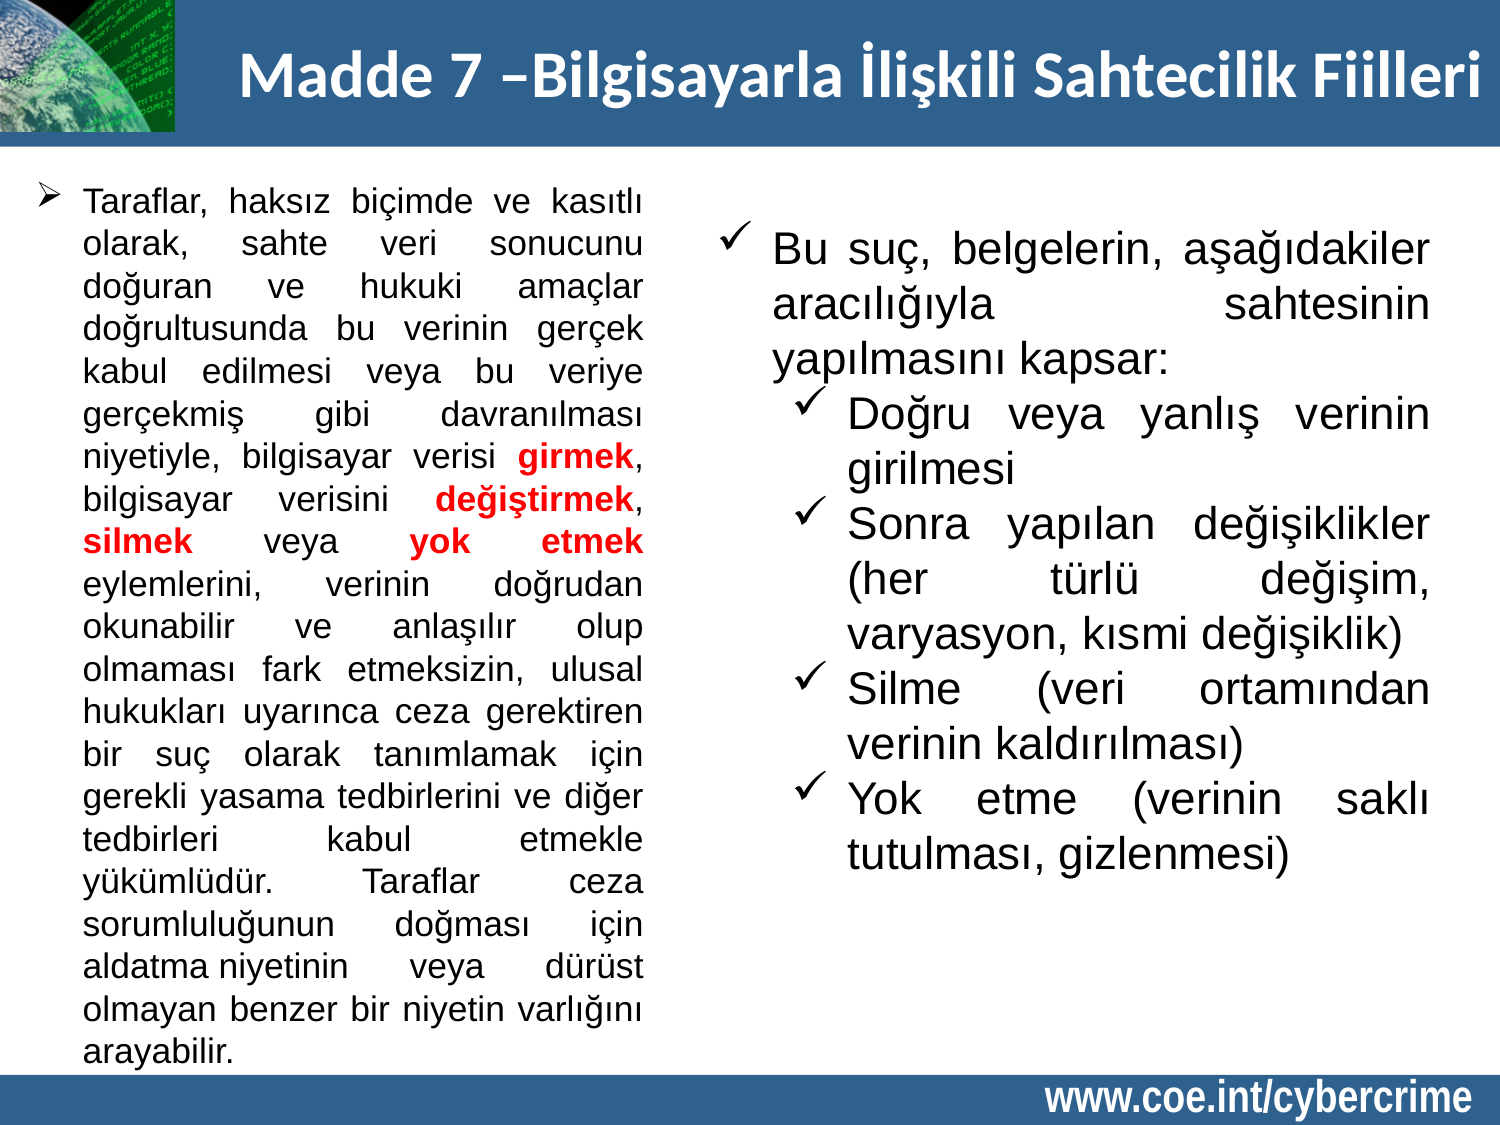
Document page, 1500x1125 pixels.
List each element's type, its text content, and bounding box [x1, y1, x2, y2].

text_box Madde 7 –Bilgisayarla İlişkili Sahtecilik Fiilleri [0, 0, 1500, 149]
text_box Bu suç, belgelerin, aşağıdakiler aracılığıyla sahtesinin yapılmasını kapsar: Doğru veya yanlış verinin girilmesi Sonra yapılan değişiklikler (her türlü değişim, varyasyon, kısmi değişiklik) Silme (veri ortamından verinin kaldırılması) Yok etme (verinin saklı tutulması, gizlenmesi) [701, 211, 1447, 886]
text_box www.coe.int/cybercrime [1030, 1059, 1500, 1125]
text_box Taraflar, haksız biçimde ve kasıtlı olarak, sahte veri sonucunu doğuran ve hukuki amaçlar doğrultusunda bu verinin gerçek kabul edilmesi veya bu veriye gerçekmiş gibi davranılması niyetiyle, bilgisayar verisi girmek, bilgisayar verisini değiştirmek, silmek veya yok etmek eylemlerini, verinin doğrudan okunabilir ve anlaşılır olup olmaması fark etmeksizin, ulusal hukukları uyarınca ceza gerektiren bir suç olarak tanımlamak için gerekli yasama tedbirlerini ve diğer tedbirleri kabul etmekle yükümlüdür. Taraflar ceza sorumluluğunun doğması için aldatma niyetinin veya dürüst olmayan benzer bir niyetin varlığını arayabilir. [20, 170, 659, 1079]
text_box [0, 1073, 1030, 1125]
picture [0, 0, 175, 132]
